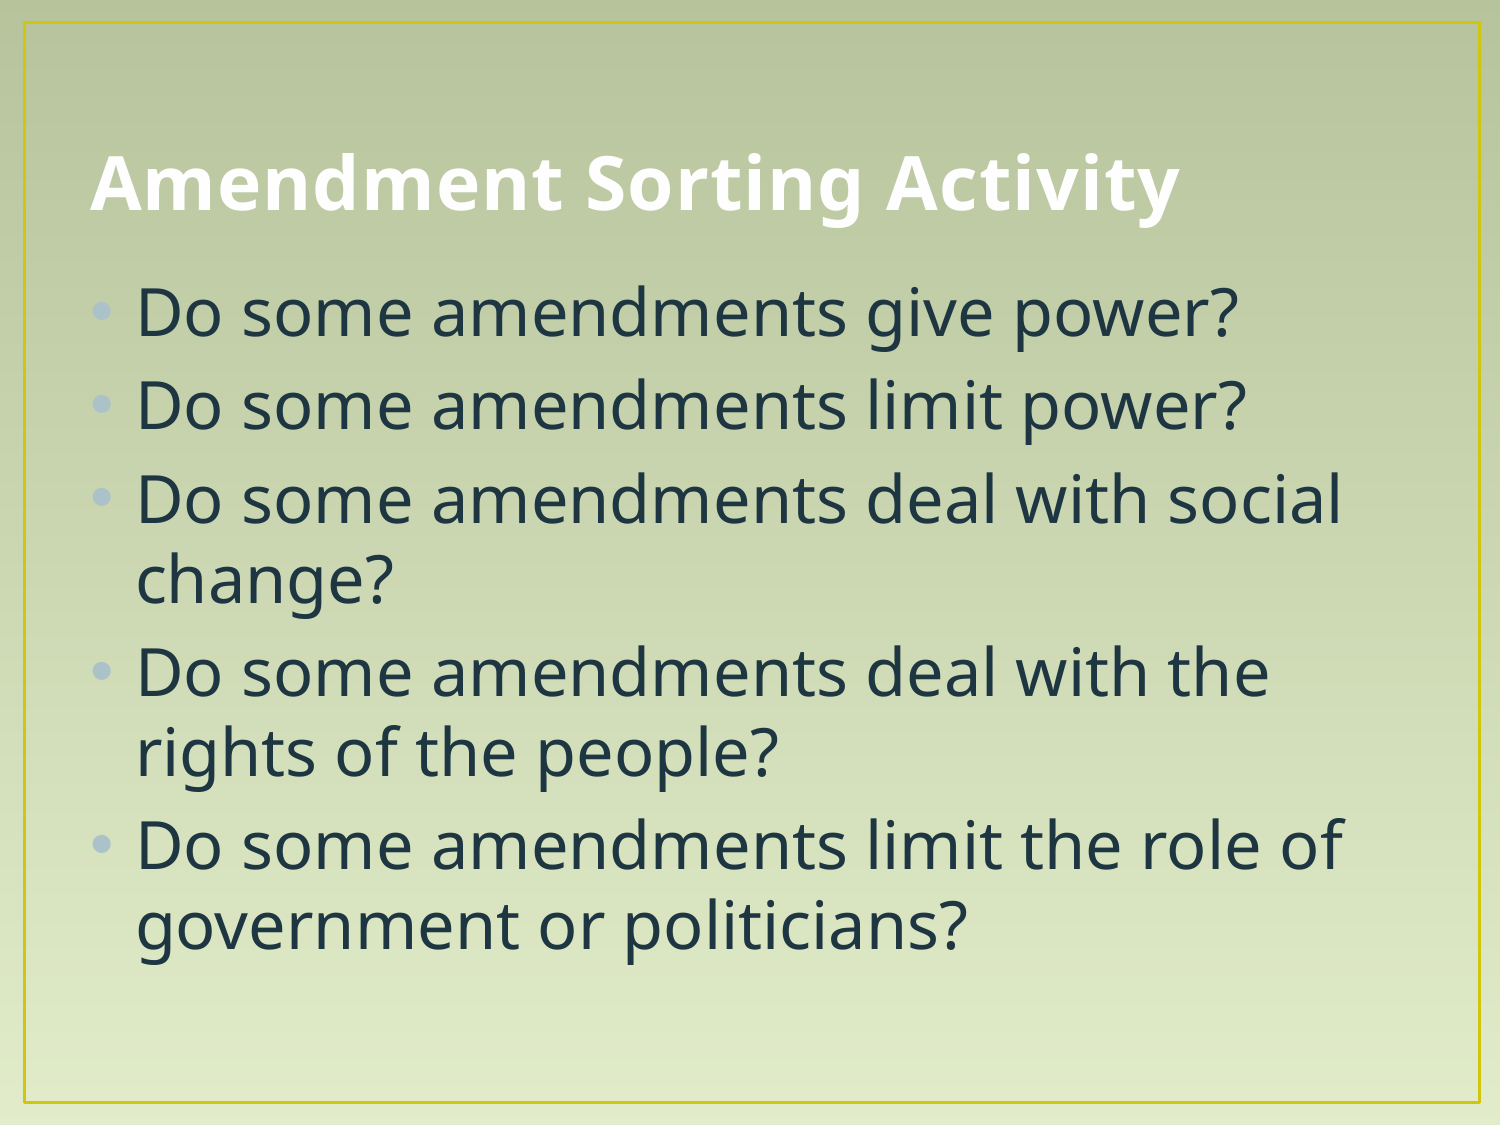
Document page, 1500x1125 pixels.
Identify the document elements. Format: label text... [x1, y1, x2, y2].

title Amendment Sorting Activity [75, 45, 1425, 233]
list Do some amendments give power? Do some amendments limit power? Do some amendments deal with social change? Do some amendments deal with the rights of the people? Do some amendments limit the role of government or politicians? [75, 262, 1425, 1005]
